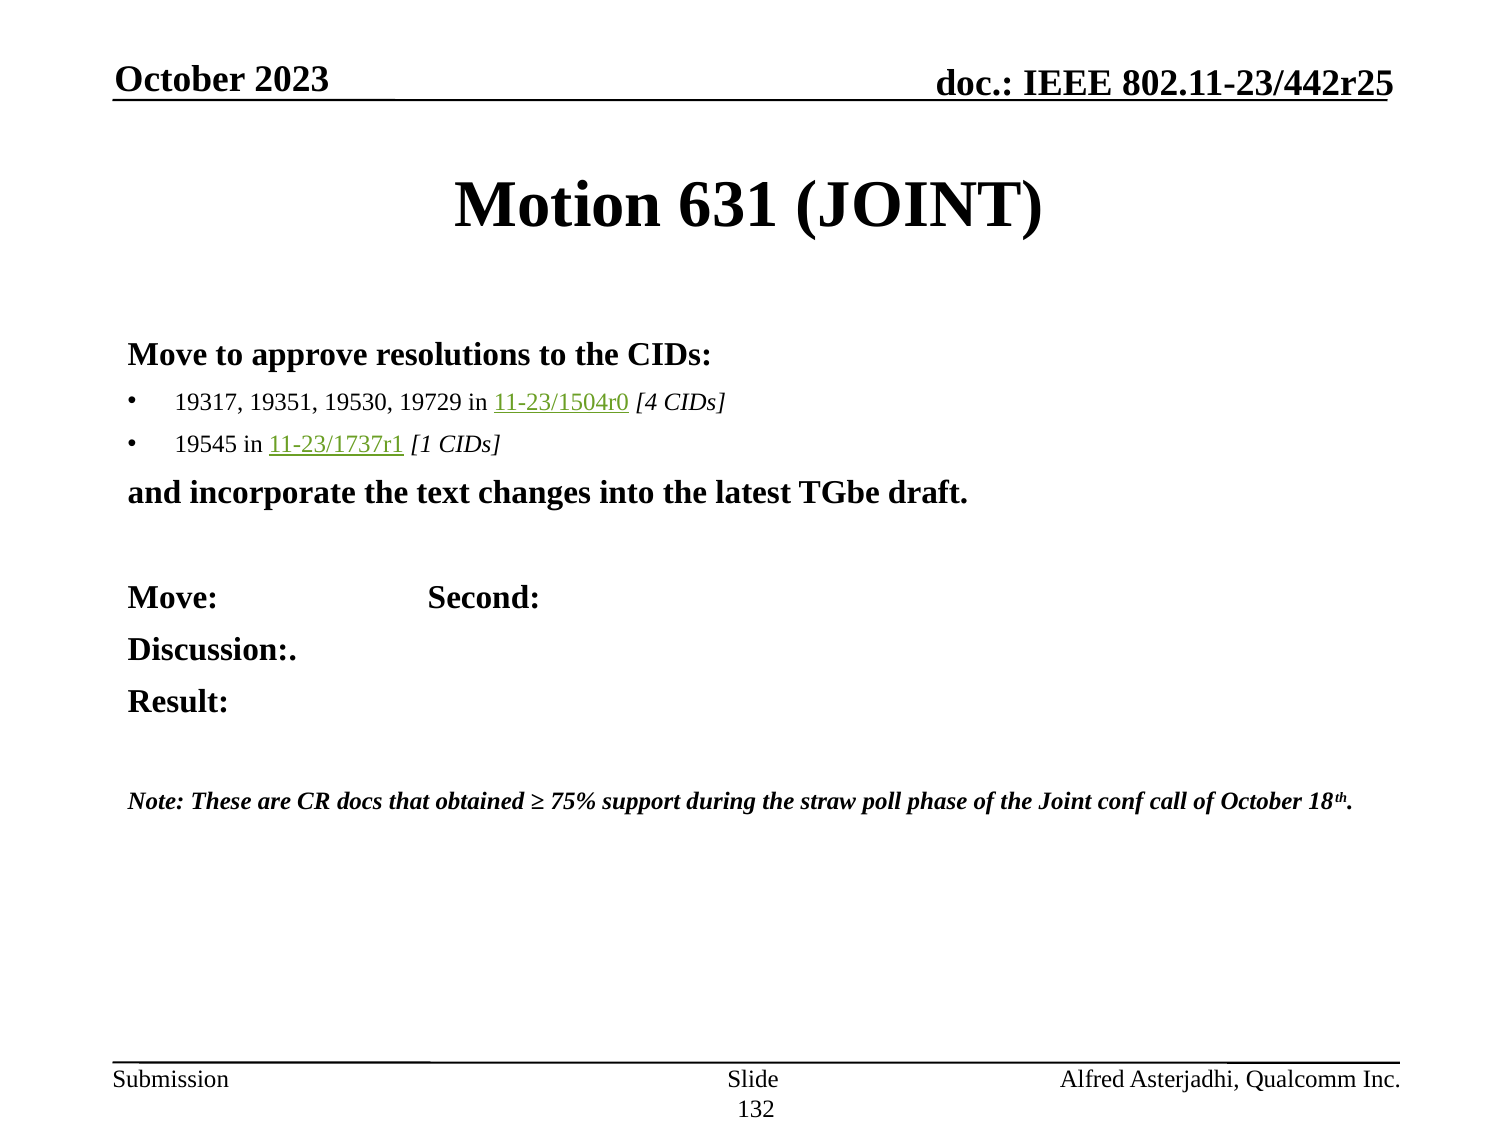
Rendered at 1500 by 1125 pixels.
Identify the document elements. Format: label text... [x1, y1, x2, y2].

title Motion 631 (JOINT) [112, 112, 1388, 288]
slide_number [114, 54, 423, 100]
slide_number Slide 132 [712, 1061, 800, 1123]
footer Alfred Asterjadhi, Qualcomm Inc. [878, 1061, 1402, 1093]
list Move to approve resolutions to the CIDs: 19317, 19351, 19530, 19729 in 11-23/1504r0 [4 CIDs] 19545 in 11-23/1737r1 [1 CIDs] and incorporate the text changes into the latest TGbe draft. Move: Second: Discussion:. Result: Note: These are CR docs that obtained ≥ 75% support during the straw poll phase of the Joint conf call of October 18th. [112, 324, 1388, 1063]
